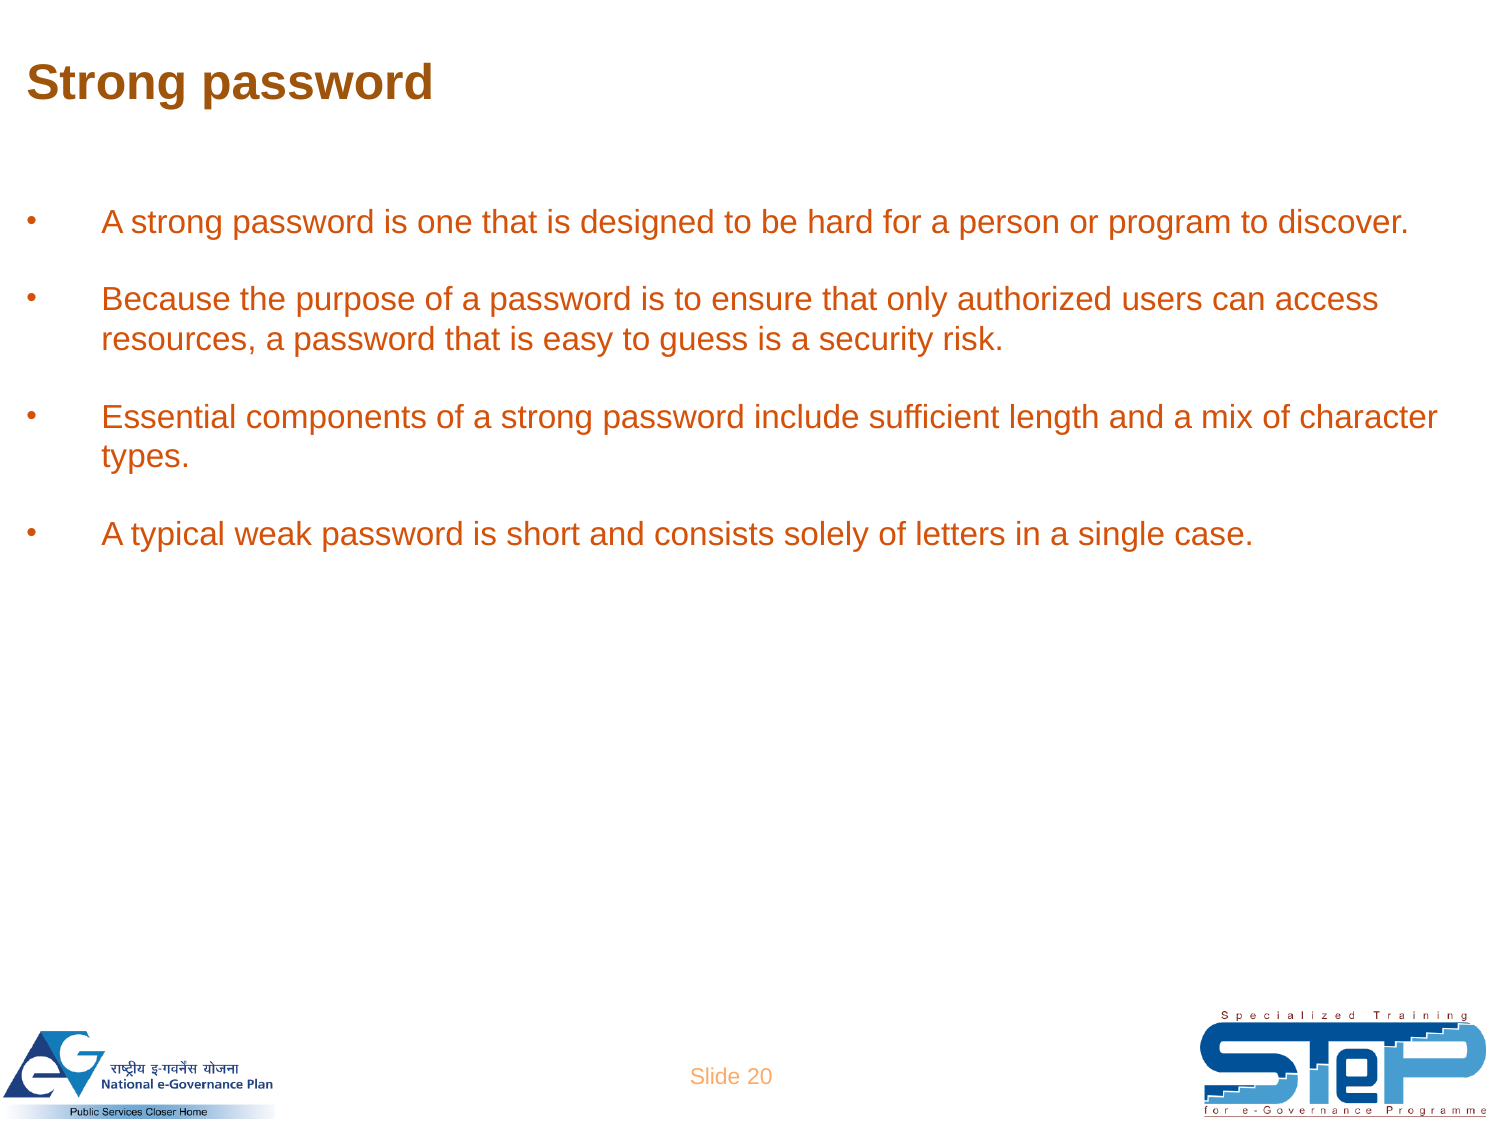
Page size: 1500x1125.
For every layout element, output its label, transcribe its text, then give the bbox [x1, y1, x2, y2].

title Strong password [26, 49, 1472, 175]
picture [1200, 1011, 1486, 1117]
picture [2, 1031, 275, 1119]
list A strong password is one that is designed to be hard for a person or program to discover. Because the purpose of a password is to ensure that only authorized users can access resources, a password that is easy to guess is a security risk. Essential components of a strong password include sufficient length and a mix of character types. A typical weak password is short and consists solely of letters in a single case. [26, 199, 1474, 912]
